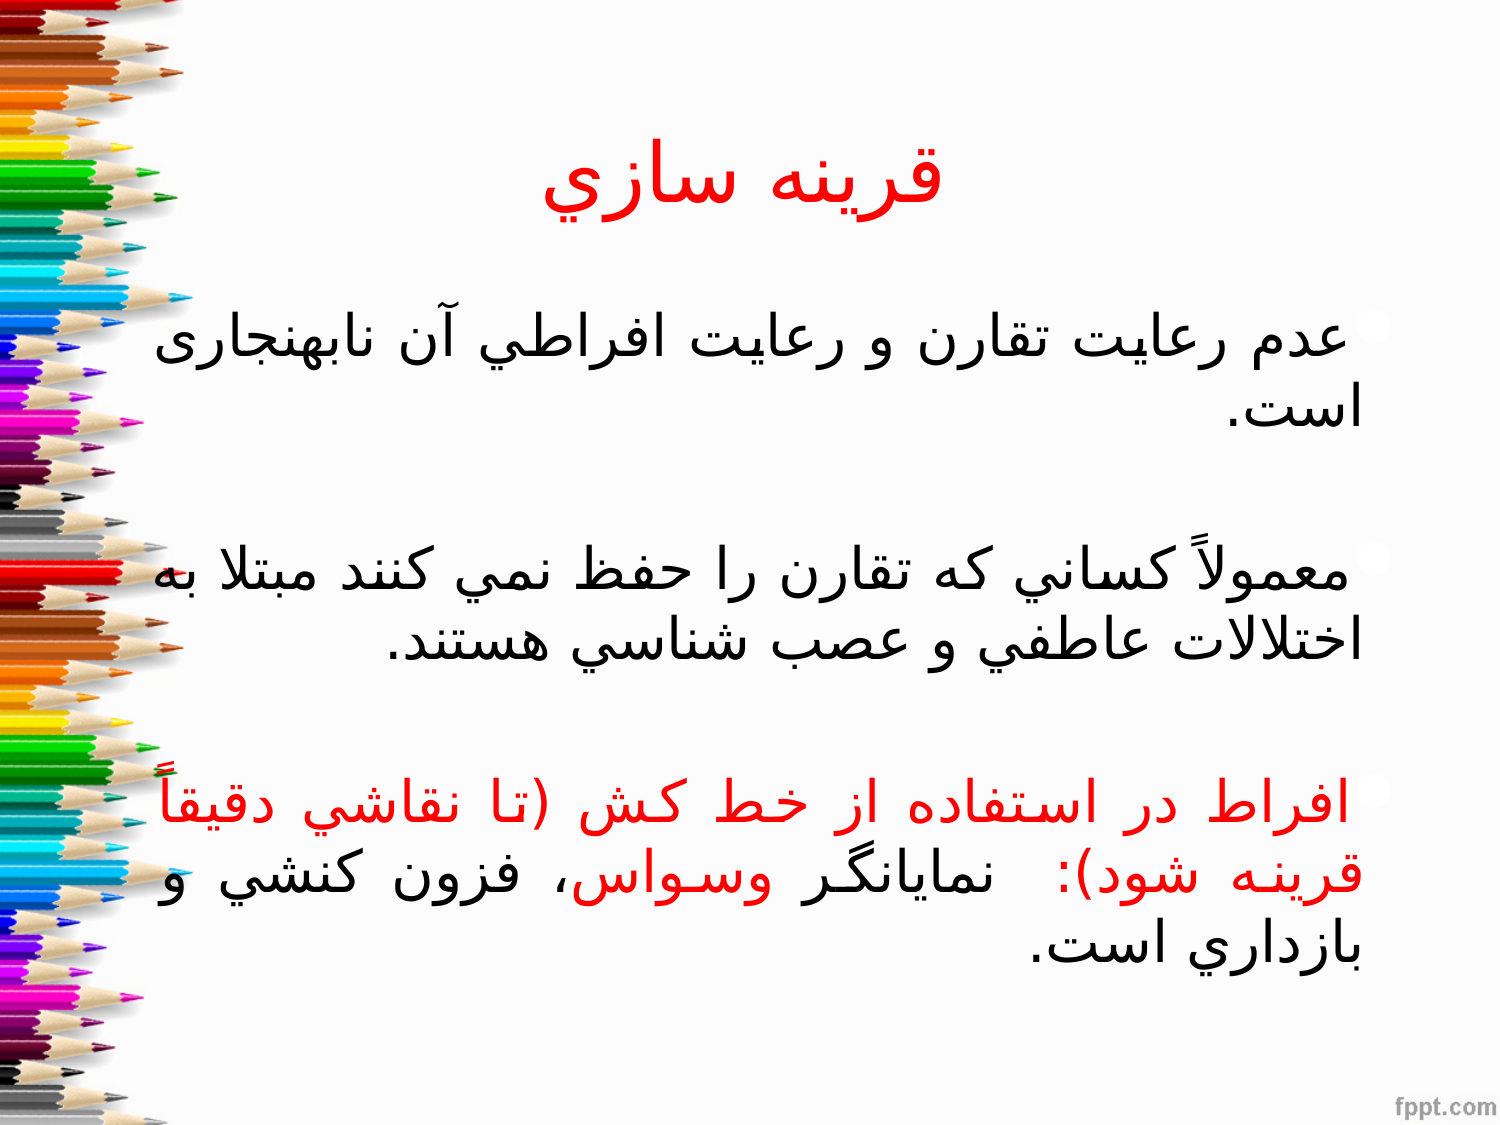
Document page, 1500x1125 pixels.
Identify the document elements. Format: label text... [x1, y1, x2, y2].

title قرينه سازي [12, 112, 1475, 225]
list عدم رعايت تقارن و رعايت افراطي آن نابهنجاری است. معمولاً كساني كه تقارن را حفظ نمي كنند مبتلا به اختلالات عاطفي و عصب شناسي هستند. افراط در استفاده از خط كش (تا نقاشي دقيقاً قرينه شود): نمايانگر وسواس، فزون كنشي و بازداري است. [135, 290, 1425, 1075]
picture [0, 0, 1500, 1125]
